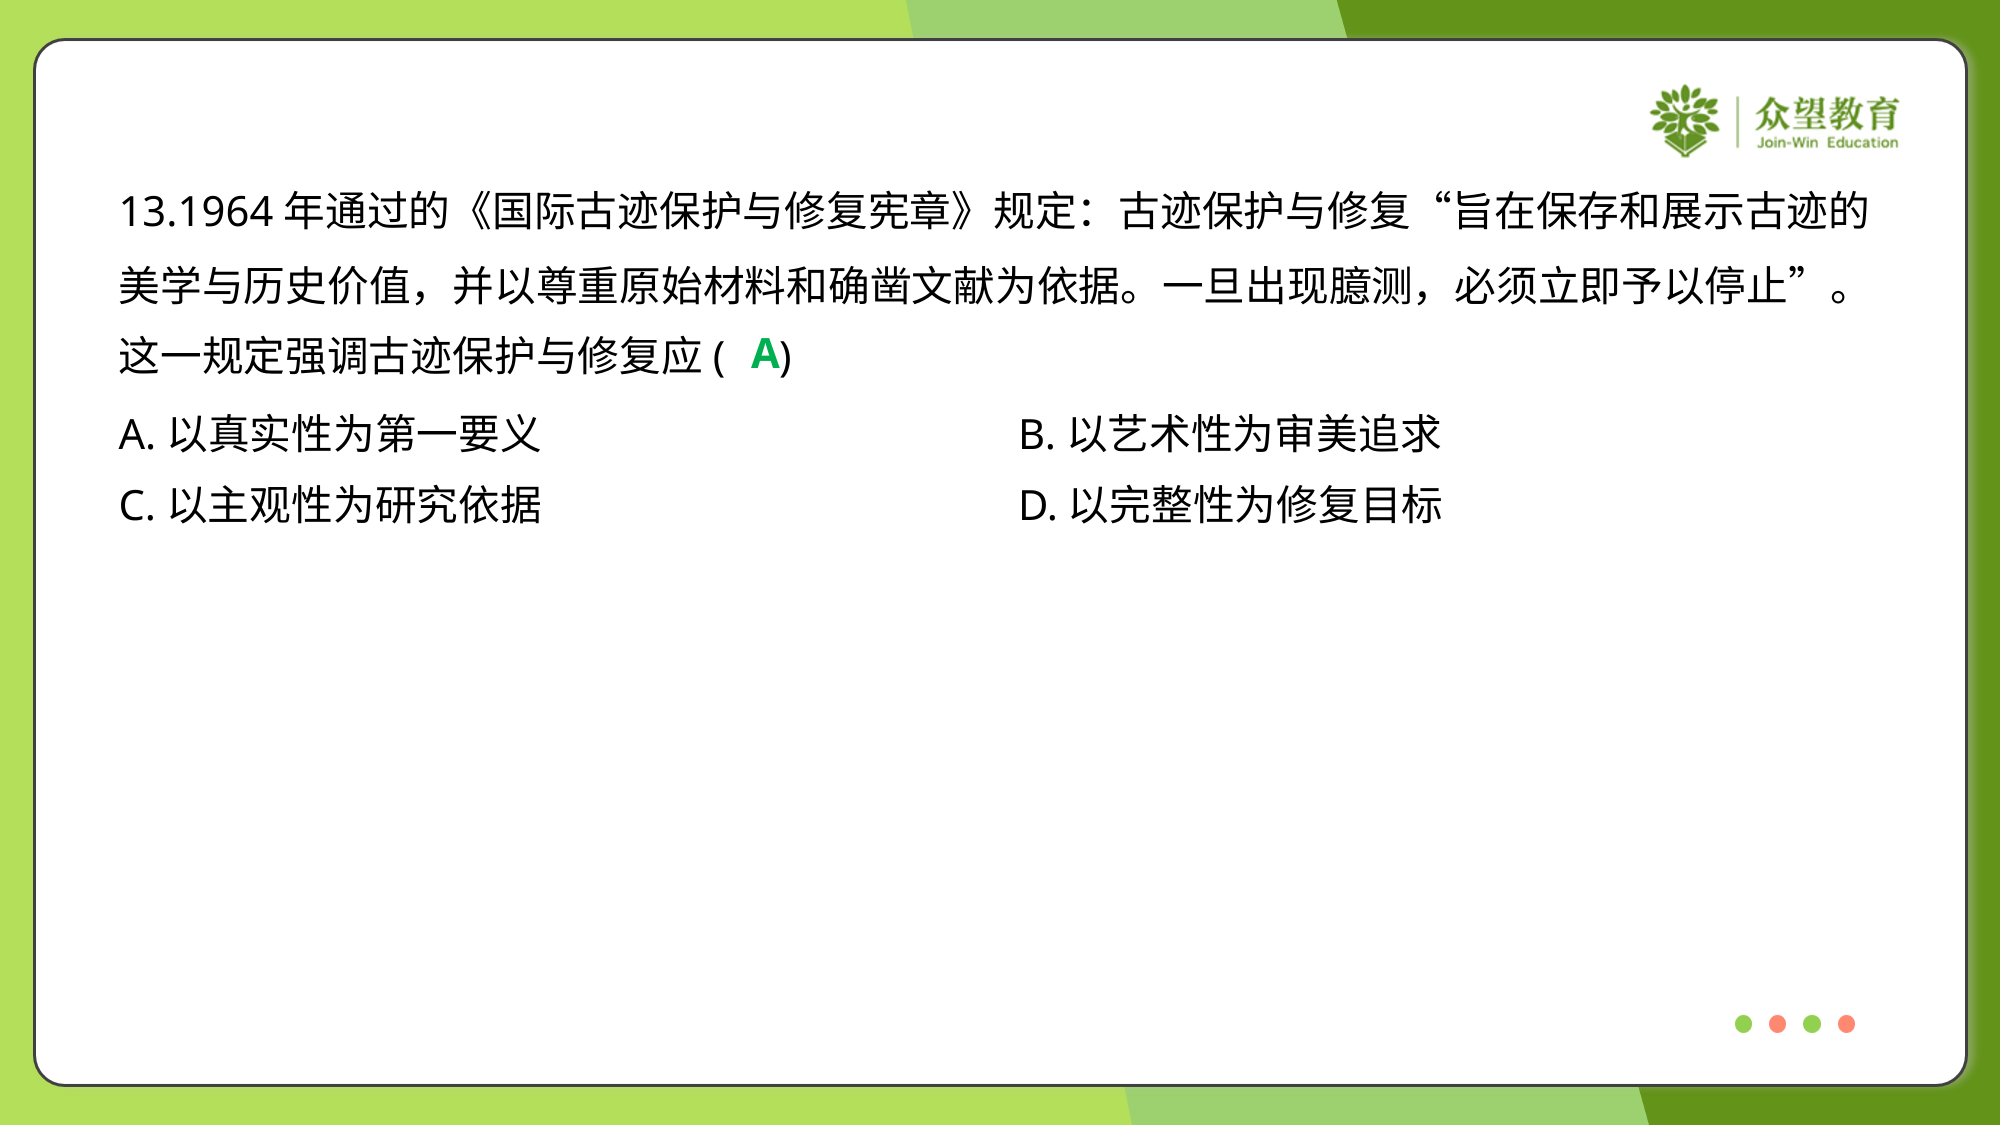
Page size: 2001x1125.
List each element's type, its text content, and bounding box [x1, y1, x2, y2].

text_box A.以真实性为第一要义 B.以艺术性为审美追求 C.以主观性为研究依据 D.以完整性为修复目标 [118, 382, 1883, 522]
text_box A [734, 306, 797, 371]
picture [0, 0, 2000, 1125]
text_box 13.1964年通过的《国际古迹保护与修复宪章》规定：古迹保护与修复“旨在保存和展示古迹的 美学与历史价值，并以尊重原始材料和确凿文献为依据。一旦出现臆测，必须立即予以停止”。 这一规定强调古迹保护与修复应( ) [118, 159, 1883, 373]
